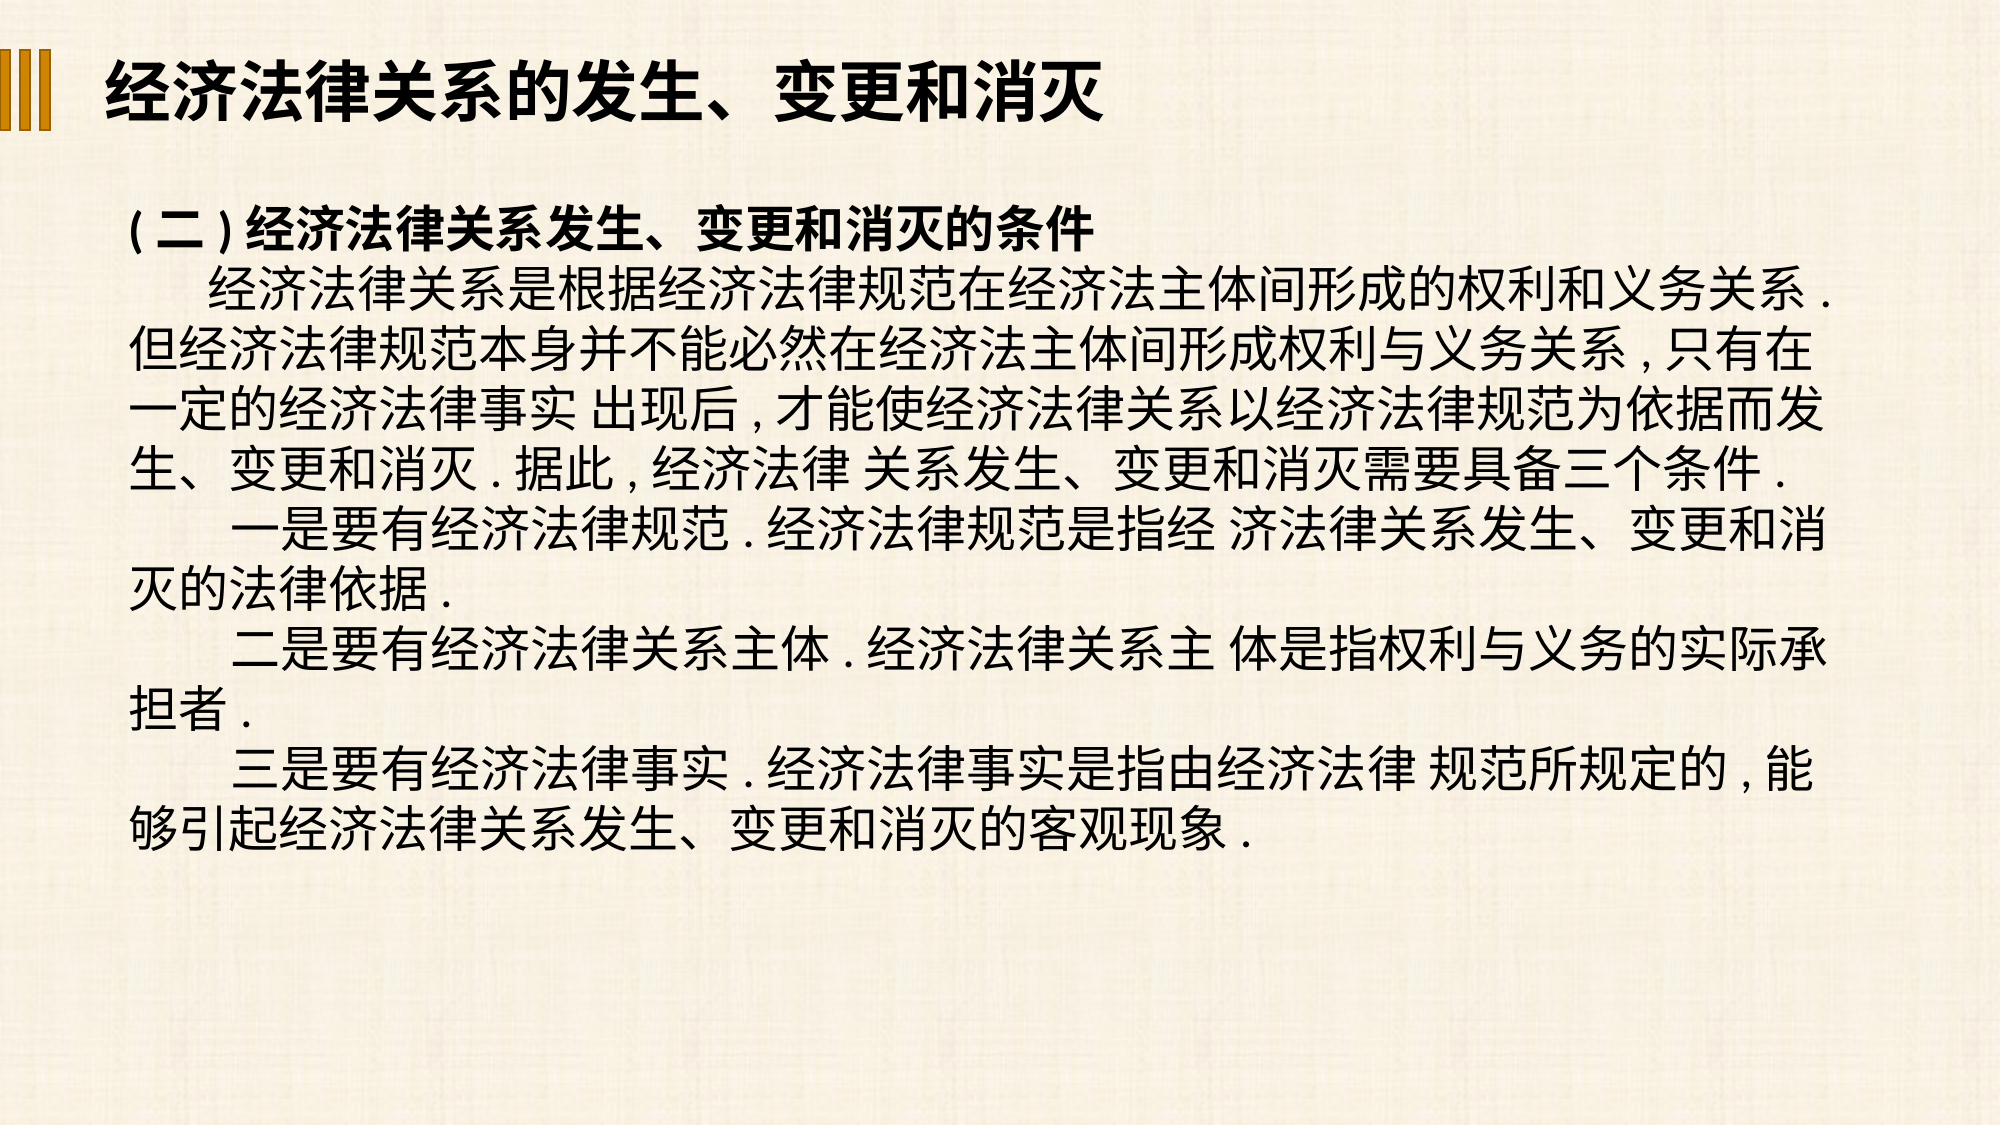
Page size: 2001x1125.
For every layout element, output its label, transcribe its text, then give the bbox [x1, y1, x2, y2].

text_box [0, 49, 50, 131]
text_box 经济法律关系的发生、变更和消灭 [89, 41, 1287, 137]
text_box (二)经济法律关系发生、变更和消灭的条件 经济法律关系是根据经济法律规范在经济法主体间形成的权利和义务关系.但经济法律规范本身并不能必然在经济法主体间形成权利与义务关系,只有在一定的经济法律事实 出现后,才能使经济法律关系以经济法律规范为依据而发生、变更和消灭.据此,经济法律 关系发生、变更和消灭需要具备三个条件. 一是要有经济法律规范.经济法律规范是指经 济法律关系发生、变更和消灭的法律依据. 二是要有经济法律关系主体.经济法律关系主 体是指权利与义务的实际承担者. 三是要有经济法律事实.经济法律事实是指由经济法律 规范所规定的,能够引起经济法律关系发生、变更和消灭的客观现象. [113, 190, 1857, 865]
